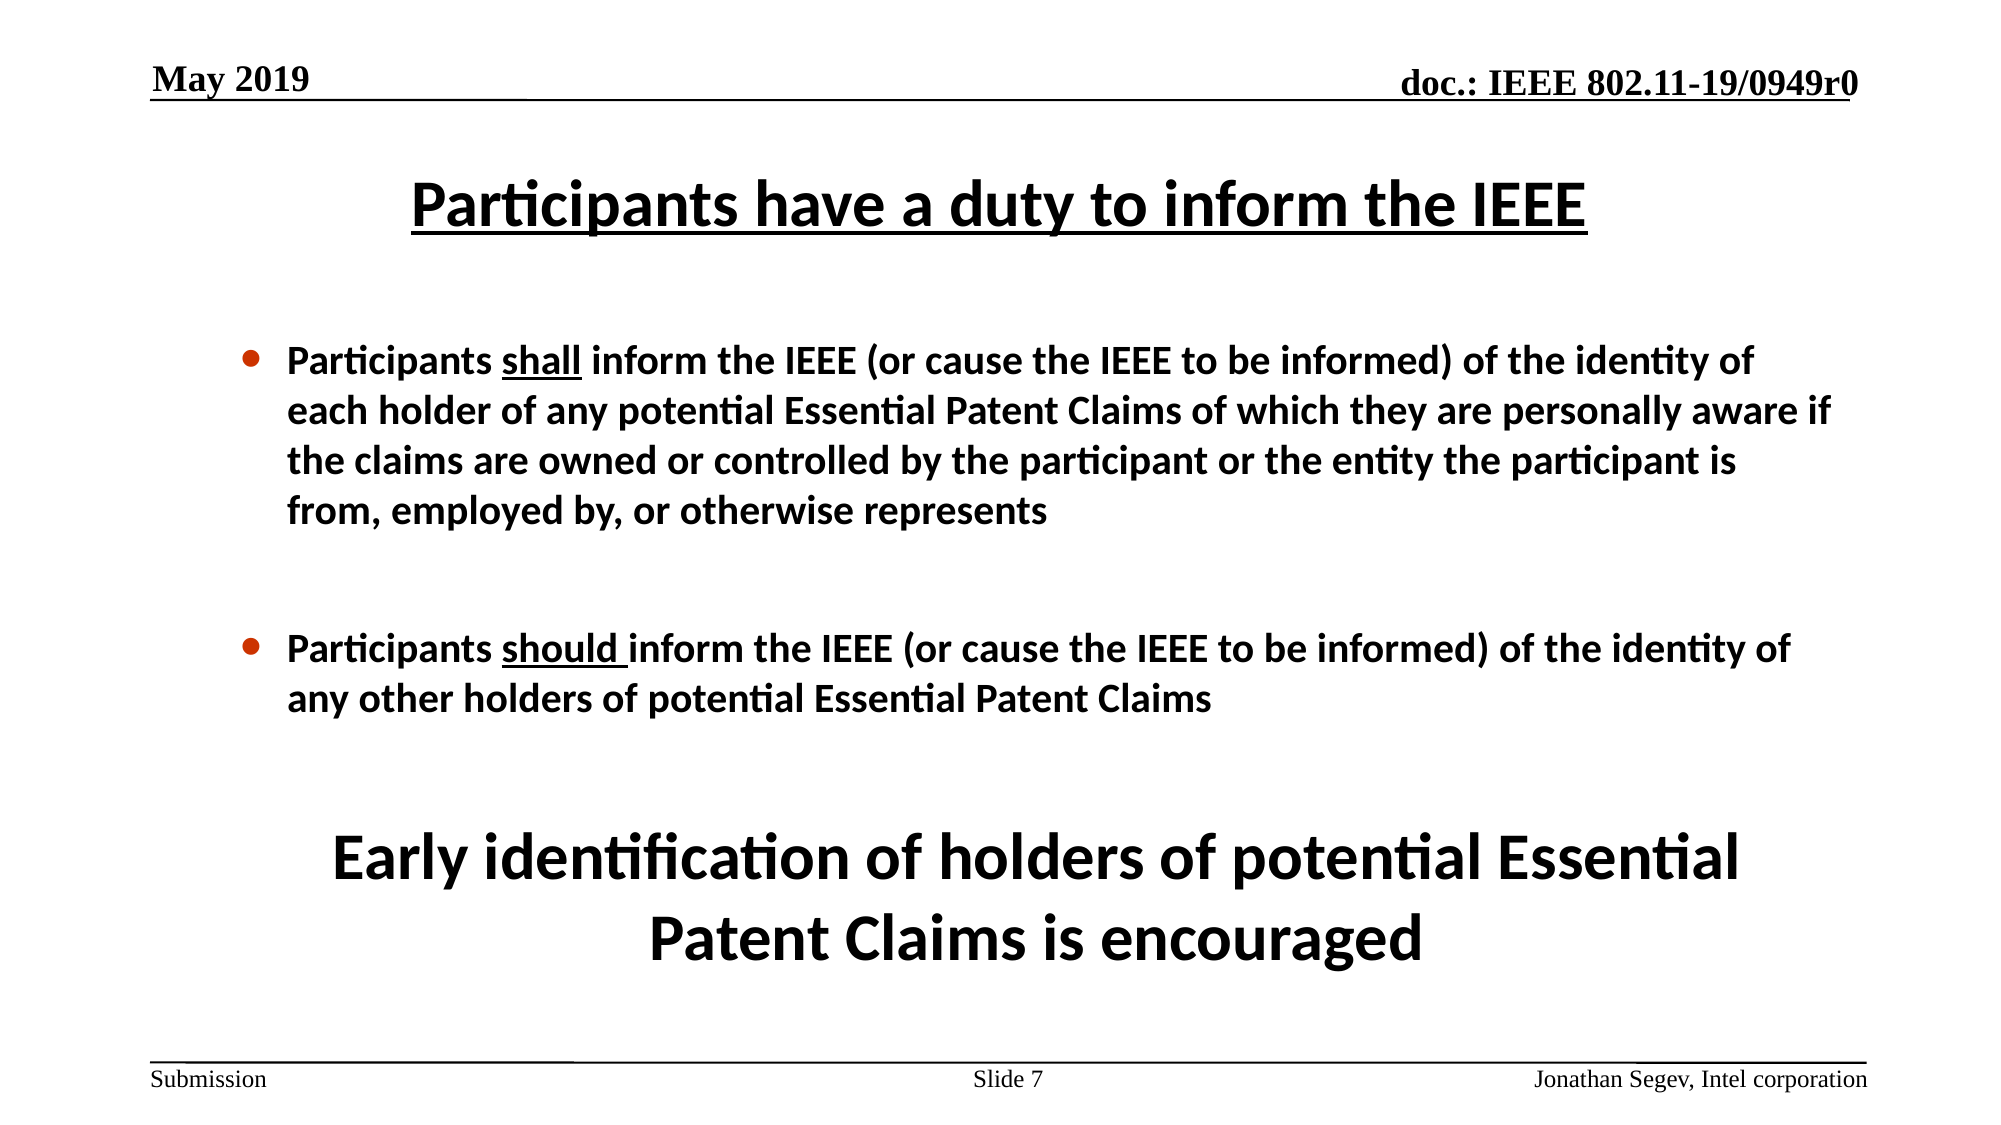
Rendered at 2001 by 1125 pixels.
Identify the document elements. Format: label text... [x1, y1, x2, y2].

title Participants have a duty to inform the IEEE [149, 112, 1850, 288]
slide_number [152, 54, 563, 100]
slide_number Slide 7 [950, 1061, 1067, 1123]
footer Jonathan Segev, Intel corporation [1171, 1061, 1869, 1093]
list Participants shall inform the IEEE (or cause the IEEE to be informed) of the identity of each holder of any potential Essential Patent Claims of which they are personally aware if the claims are owned or controlled by the participant or the entity the participant is from, employed by, or otherwise represents Participants should inform the IEEE (or cause the IEEE to be informed) of the identity of any other holders of potential Essential Patent Claims Early identification of holders of potential Essential Patent Claims is encouraged [149, 324, 1850, 1000]
